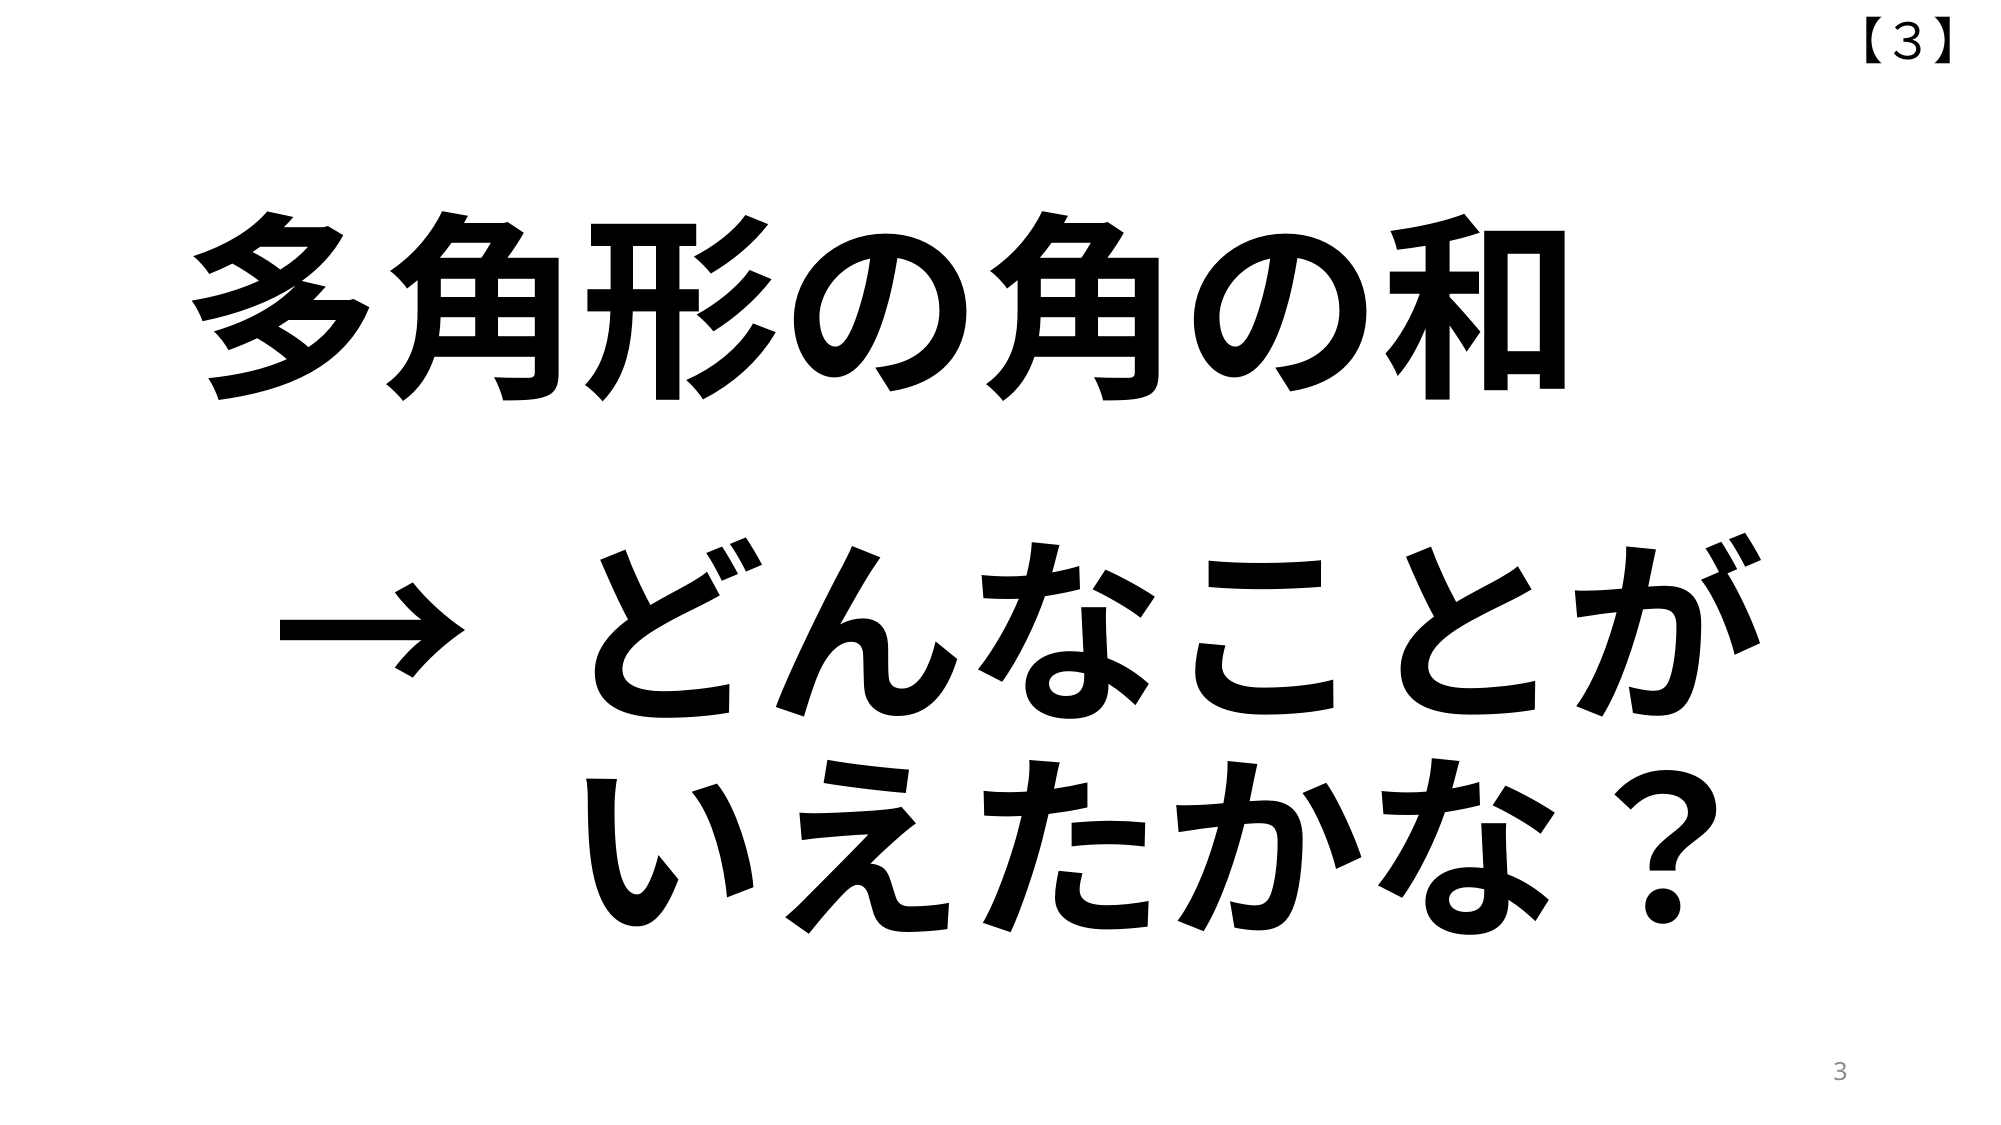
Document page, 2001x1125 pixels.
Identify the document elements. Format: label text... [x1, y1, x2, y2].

text_box 多角形の角の和 [167, 202, 1845, 413]
text_box → どんなことが いえたかな？ [212, 526, 1800, 1004]
slide_number 3 [1412, 1042, 1863, 1103]
text_box 【３】 [1818, 1, 2000, 77]
